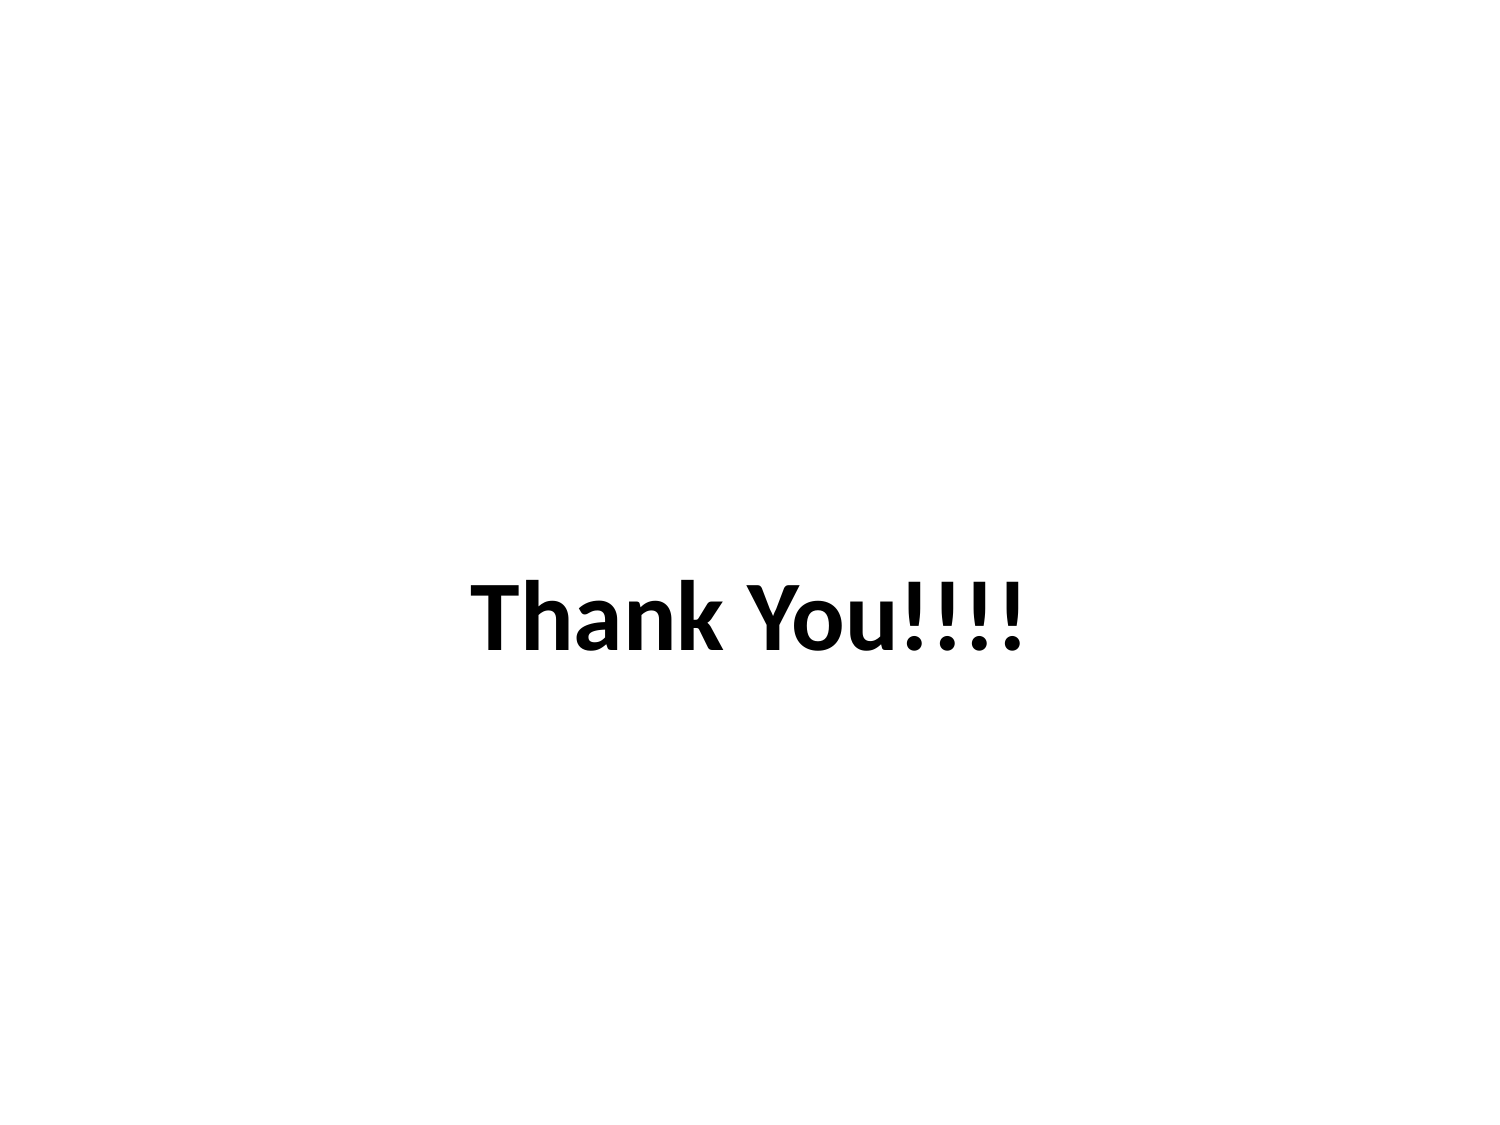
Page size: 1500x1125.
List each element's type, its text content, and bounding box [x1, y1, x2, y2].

list Thank You!!!! [75, 262, 1425, 1005]
